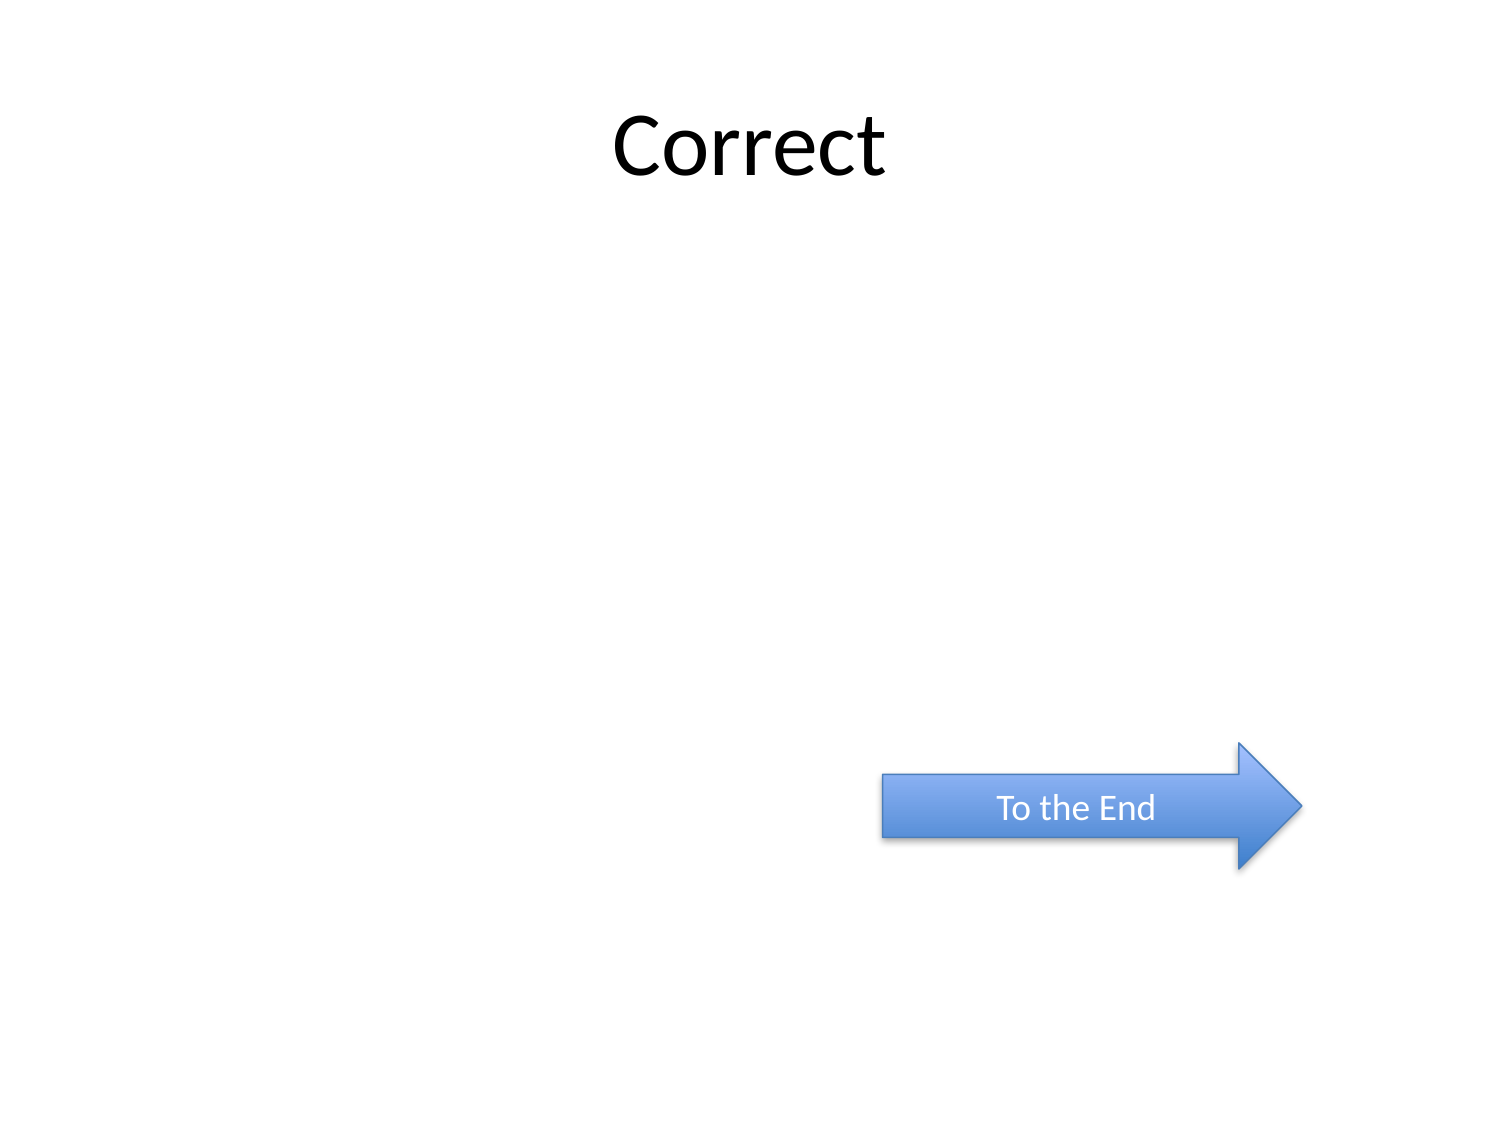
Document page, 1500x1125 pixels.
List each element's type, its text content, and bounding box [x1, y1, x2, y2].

title Correct [75, 45, 1425, 233]
text_box To the End [881, 742, 1303, 870]
